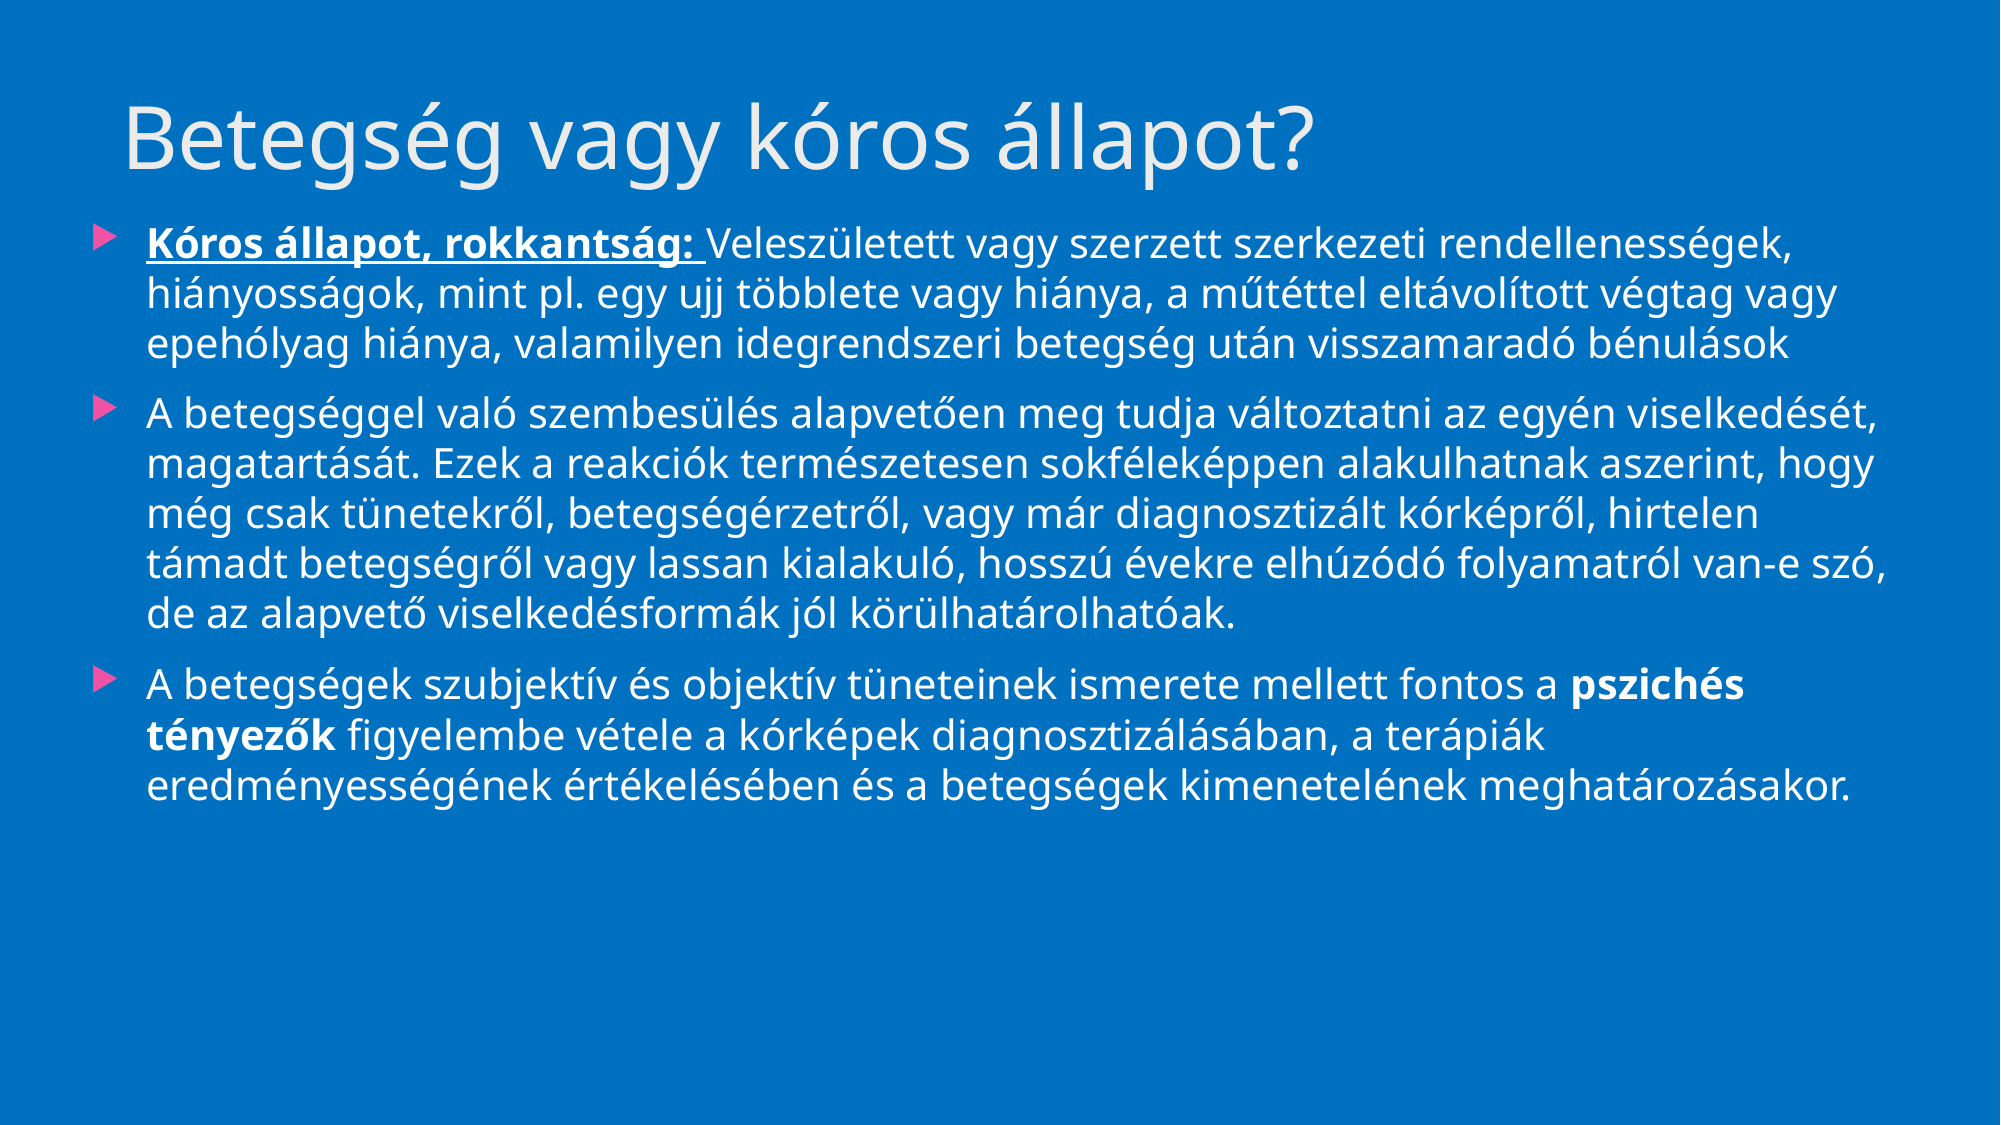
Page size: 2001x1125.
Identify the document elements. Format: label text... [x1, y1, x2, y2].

list Kóros állapot, rokkantság: Veleszületett vagy szerzett szerkezeti rendellenességek, hiányosságok, mint pl. egy ujj többlete vagy hiánya, a műtéttel eltávolított végtag vagy epehólyag hiánya, valamilyen idegrendszeri betegség után visszamaradó bénulások A betegséggel való szembesülés alapvetően meg tudja változtatni az egyén viselkedését, magatartását. Ezek a reakciók természetesen sokféleképpen alakulhatnak aszerint, hogy még csak tünetekről, betegségérzetről, vagy már diagnosztizált kórképről, hirtelen támadt betegségről vagy lassan kialakuló, hosszú évekre elhúzódó folyamatról van-e szó, de az alapvető viselkedésformák jól körülhatárolhatóak. A betegségek szubjektív és objektív tüneteinek ismerete mellett fontos a pszichés tényezők figyelembe vétele a kórképek diagnosztizálásában, a terápiák eredményességének értékelésében és a betegségek kimenetelének meghatározásakor. [75, 208, 1921, 1058]
title Betegség vagy kóros állapot? [106, 74, 1649, 208]
